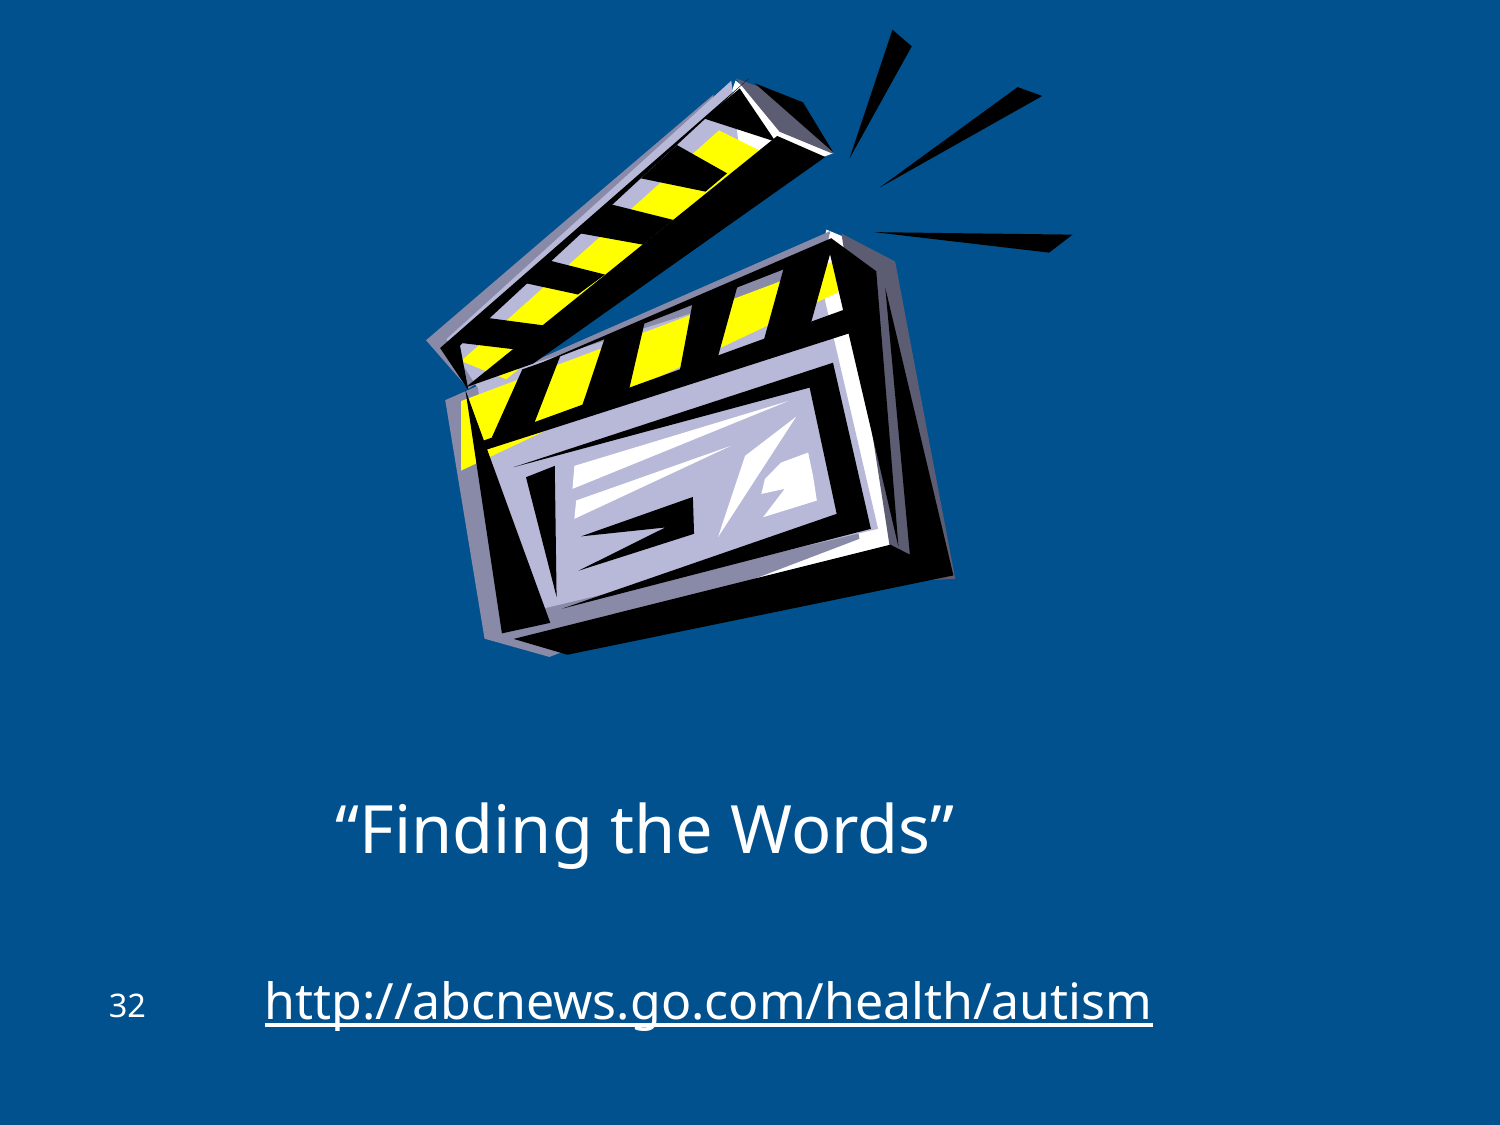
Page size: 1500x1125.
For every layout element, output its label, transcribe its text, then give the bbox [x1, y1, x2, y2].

text_box http://abcnews.go.com/health/autism [249, 962, 1313, 1046]
picture [425, 24, 1079, 663]
slide_number 32 [93, 976, 194, 1037]
list “Finding the Words” [165, 296, 1335, 962]
